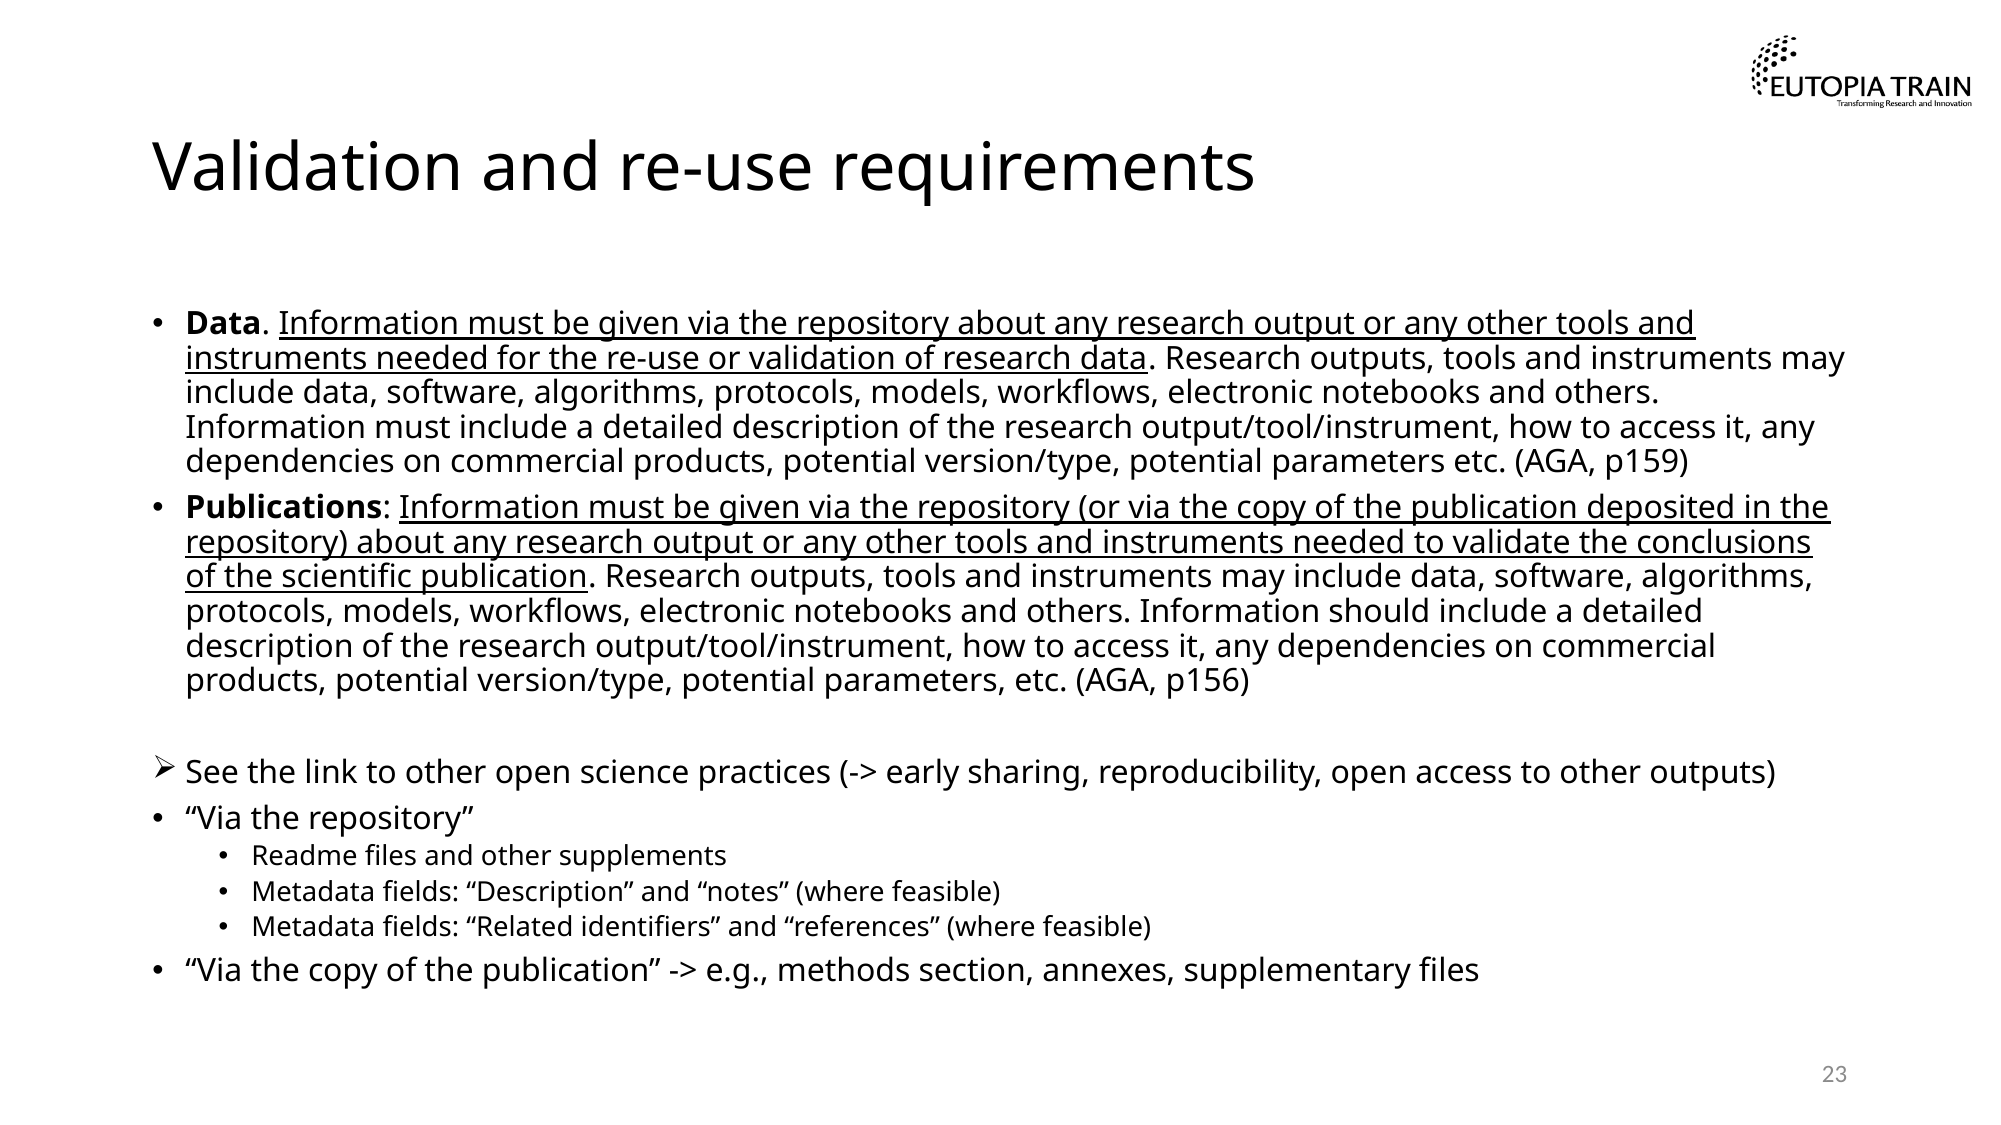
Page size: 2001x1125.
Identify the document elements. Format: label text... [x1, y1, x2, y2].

list Data. Information must be given via the repository about any research output or any other tools and instruments needed for the re-use or validation of research data. Research outputs, tools and instruments may include data, software, algorithms, protocols, models, workflows, electronic notebooks and others. Information must include a detailed description of the research output/tool/instrument, how to access it, any dependencies on commercial products, potential version/type, potential parameters etc. (AGA, p159) Publications: Information must be given via the repository (or via the copy of the publication deposited in the repository) about any research output or any other tools and instruments needed to validate the conclusions of the scientific publication. Research outputs, tools and instruments may include data, software, algorithms, protocols, models, workflows, electronic notebooks and others. Information should include a detailed description of the research output/tool/instrument, how to access it, any dependencies on commercial products, potential version/type, potential parameters, etc. (AGA, p156) See the link to other open science practices (-> early sharing, reproducibility, open access to other outputs) “Via the repository” Readme files and other supplements Metadata fields: “Description” and “notes” (where feasible) Metadata fields: “Related identifiers” and “references” (where feasible) “Via the copy of the publication” -> e.g., methods section, annexes, supplementary files [137, 299, 1863, 1014]
picture [1749, 31, 1976, 111]
title Validation and re-use requirements [137, 59, 1382, 278]
slide_number 23 [1412, 1042, 1863, 1103]
